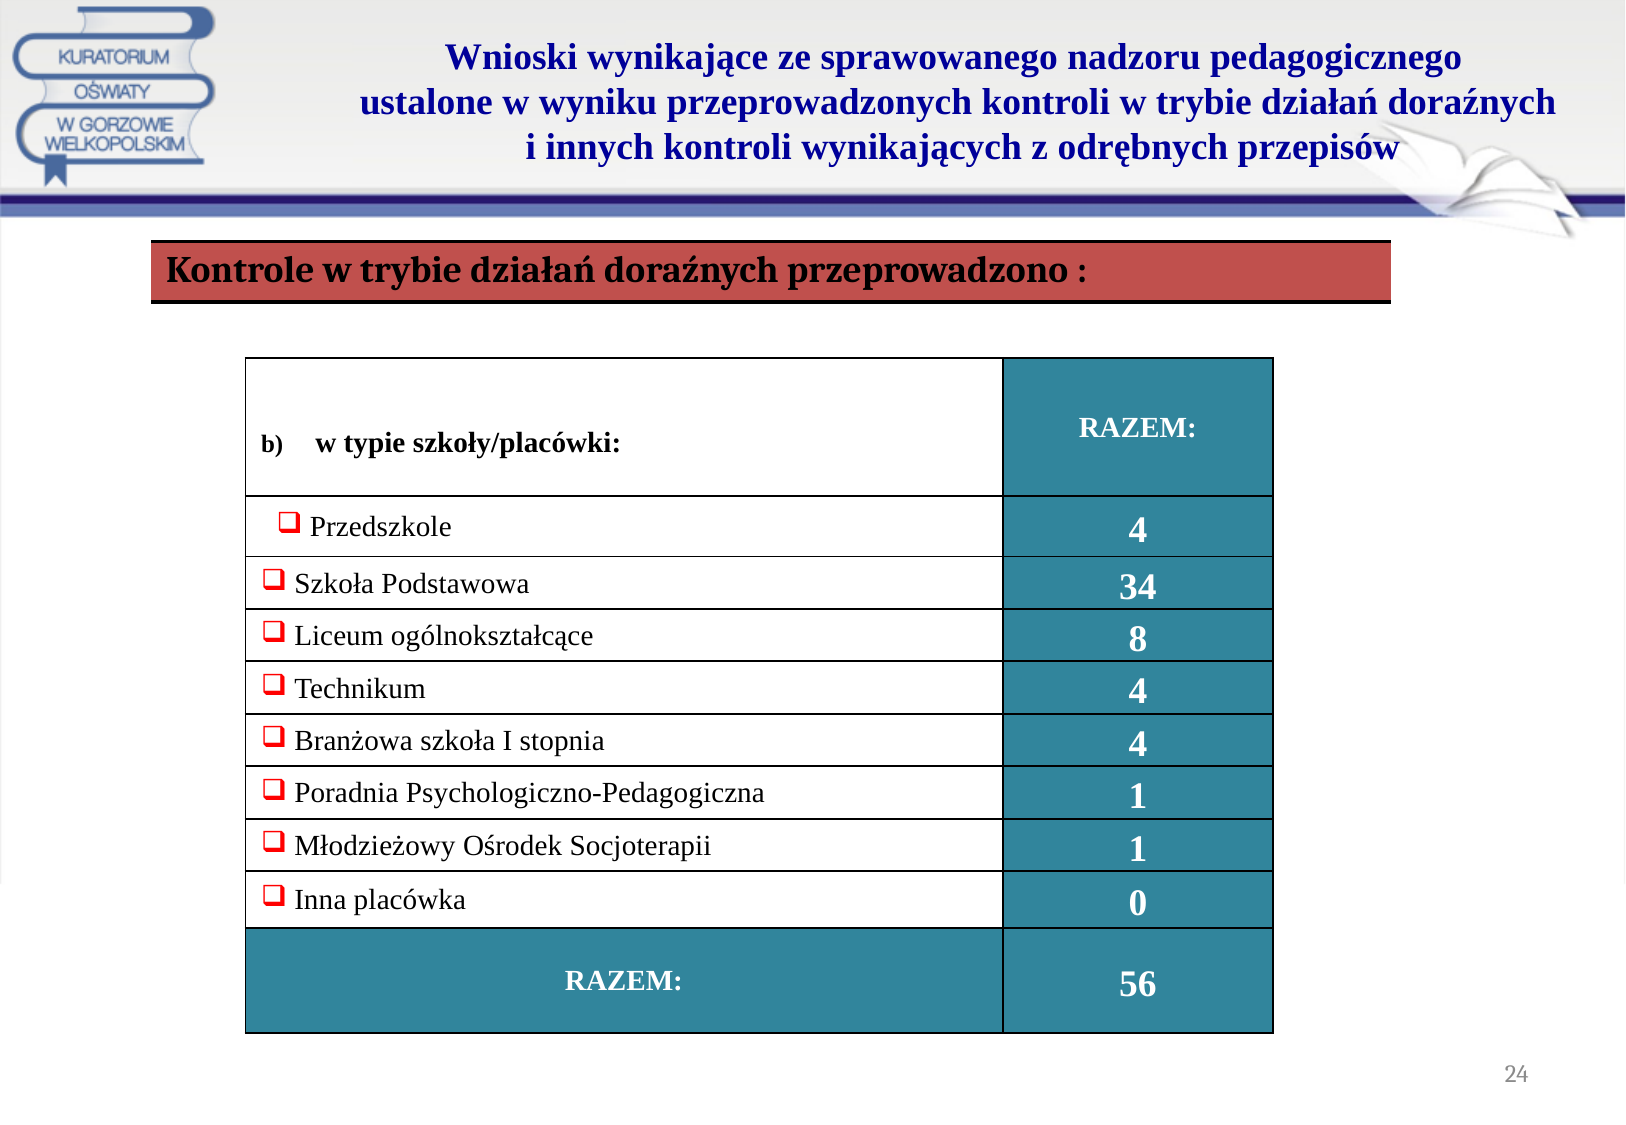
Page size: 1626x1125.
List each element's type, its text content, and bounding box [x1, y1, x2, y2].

table_cell Przedszkole [246, 497, 1002, 556]
slide_number 24 [1164, 1042, 1544, 1103]
table_cell 56 [1004, 929, 1272, 1032]
table_cell Branżowa szkoła I stopnia [246, 715, 1002, 765]
table_header [246, 359, 1002, 415]
title Wnioski wynikające ze sprawowanego nadzoru pedagogicznego ustalone w wyniku przeprowadzonych kontroli w trybie działań doraźnych i innych kontroli wynikających z odrębnych przepisów [317, 23, 1600, 176]
table_cell Technikum [246, 662, 1002, 713]
picture [0, 0, 1626, 1125]
table_cell 8 [1004, 610, 1272, 660]
table_cell RAZEM: [246, 929, 1002, 1032]
table_header Kontrole w trybie działań doraźnych przeprowadzono : [151, 243, 1391, 300]
table_cell 4 [1004, 662, 1272, 713]
table_cell 4 [1004, 715, 1272, 765]
table_cell Młodzieżowy Ośrodek Socjoterapii [246, 820, 1002, 870]
table_header RAZEM: [1004, 359, 1272, 495]
table_cell Liceum ogólnokształcące [246, 610, 1002, 660]
table_cell Szkoła Podstawowa [246, 557, 1002, 608]
table_cell 1 [1004, 767, 1272, 818]
table_cell Inna placówka [246, 872, 1002, 927]
table_cell 34 [1004, 557, 1272, 608]
table_cell b) w typie szkoły/placówki: [246, 415, 1002, 495]
table_cell 1 [1004, 820, 1272, 870]
table_cell 4 [1004, 497, 1272, 556]
table_cell Poradnia Psychologiczno-Pedagogiczna [246, 767, 1002, 818]
list [25, 234, 1600, 938]
table_cell 0 [1004, 872, 1272, 927]
